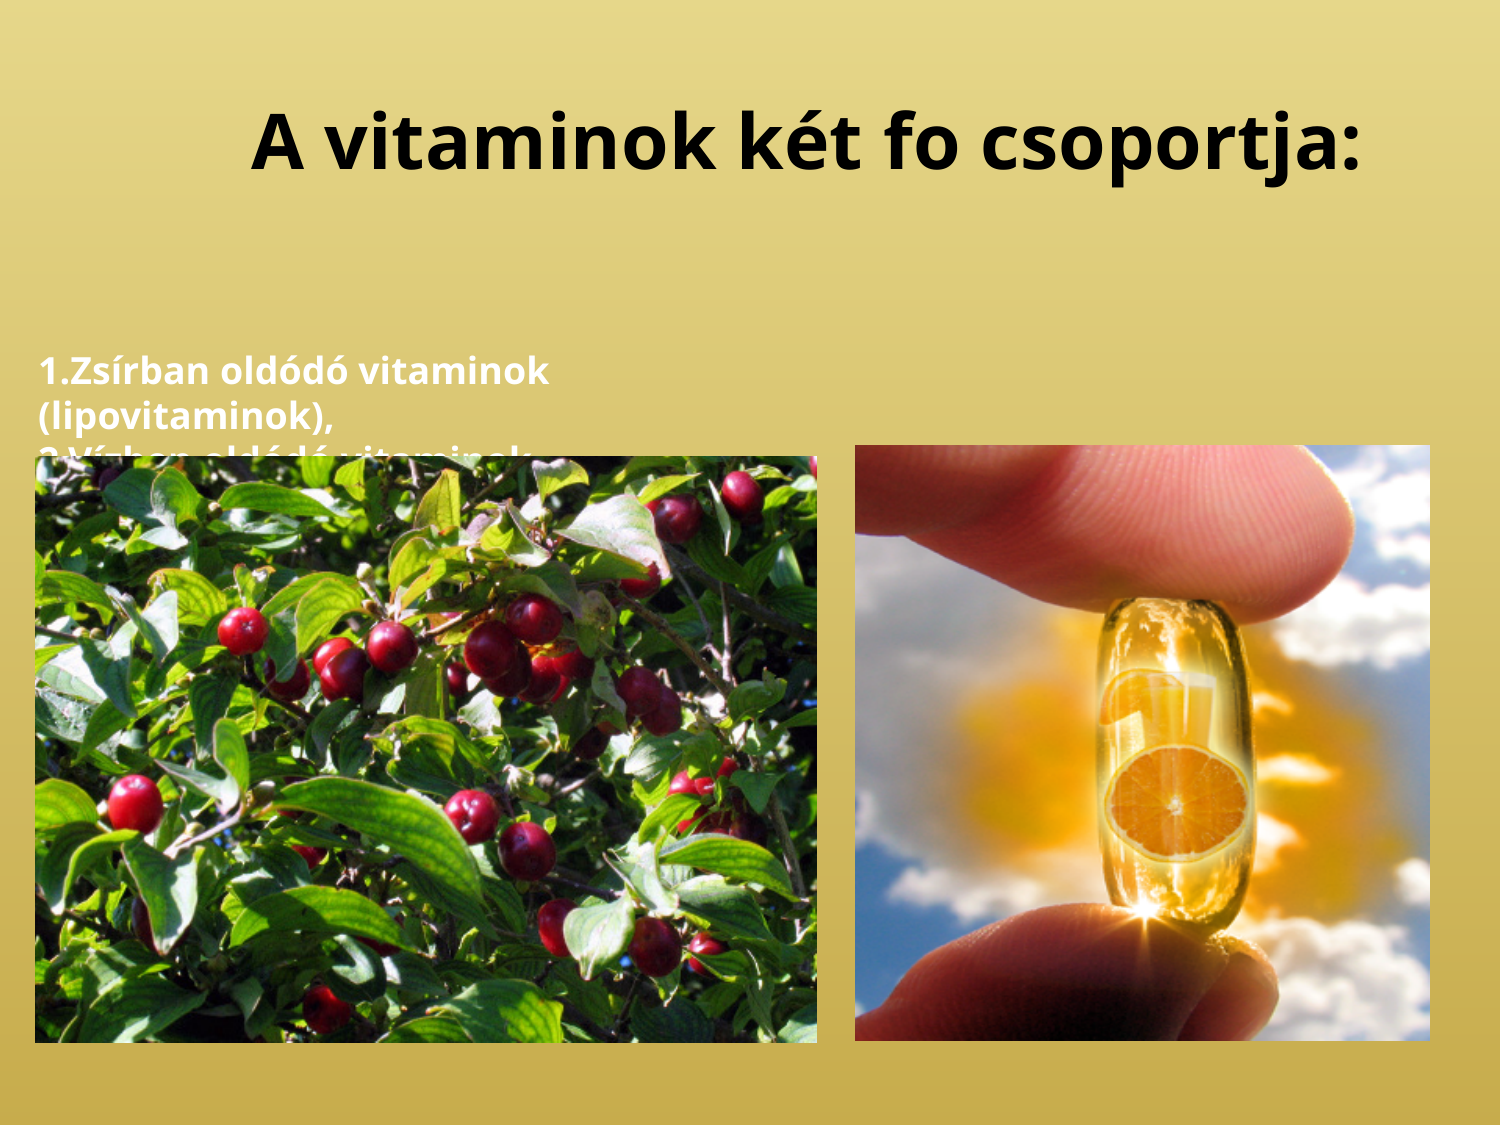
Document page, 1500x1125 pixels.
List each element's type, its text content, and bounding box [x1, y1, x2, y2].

picture [855, 445, 1430, 1041]
title A vitaminok két fo csoportja: [75, 45, 1425, 233]
text_box [105, 316, 821, 377]
text_box 1.Zsírban oldódó vitaminok (lipovitaminok), 2.Vízben oldódó vitaminok [23, 339, 774, 490]
picture [34, 456, 817, 1044]
